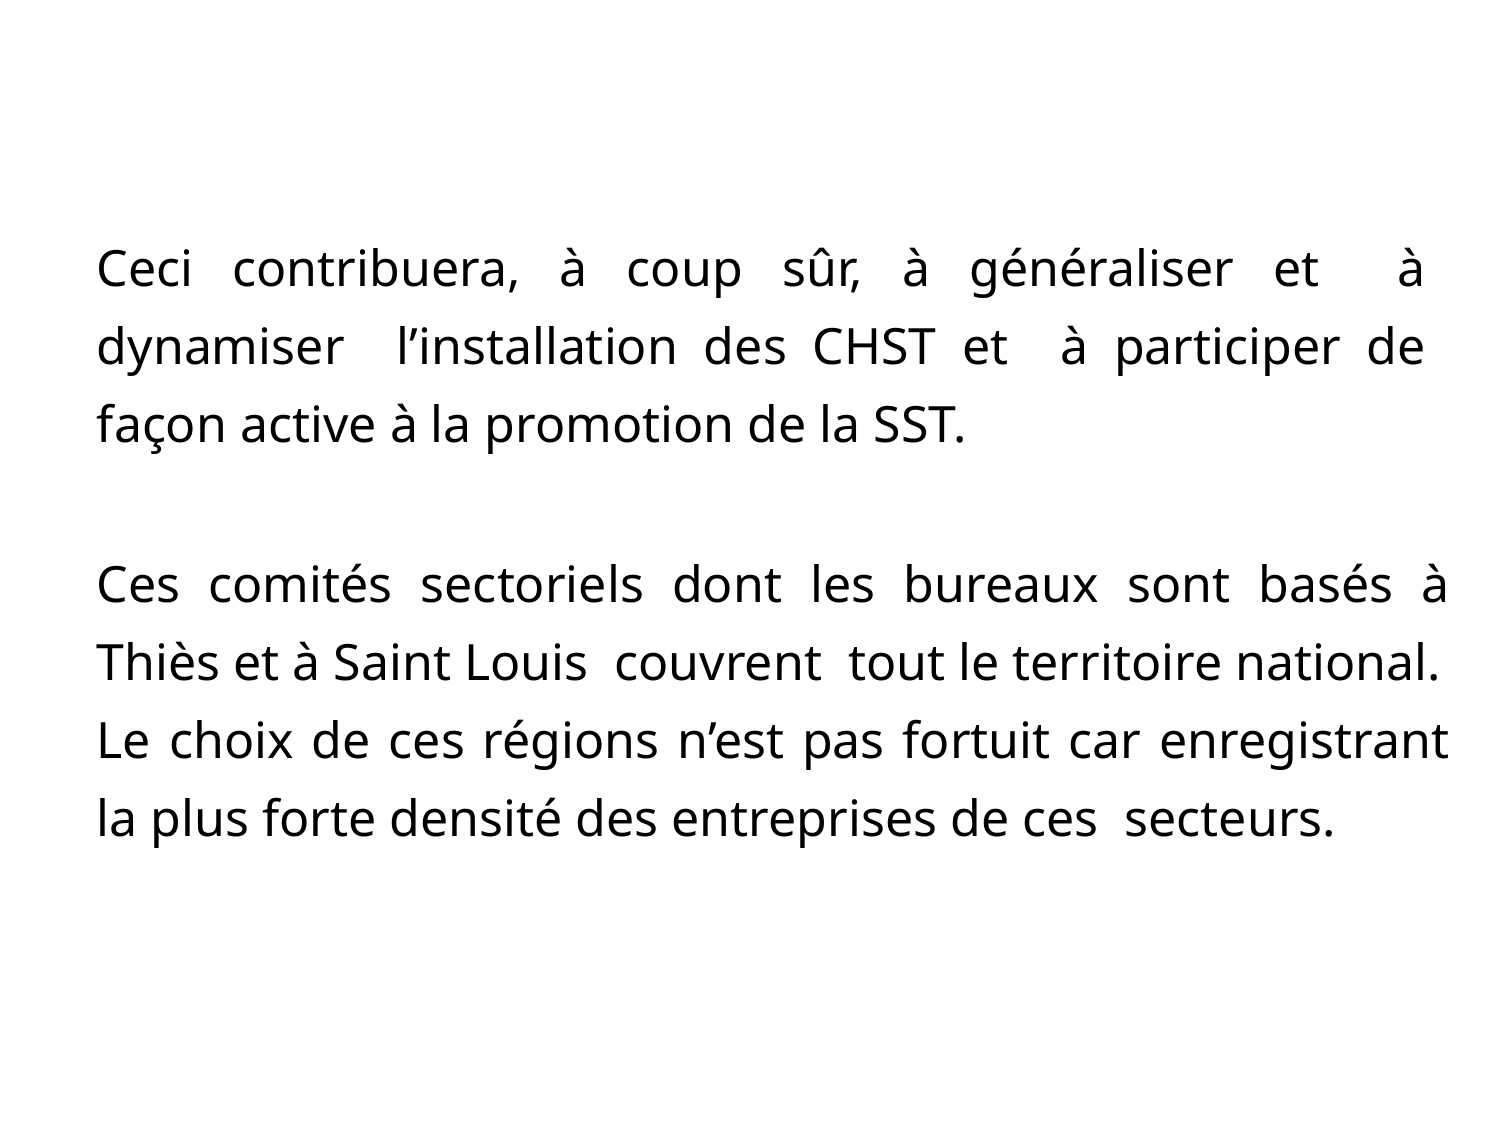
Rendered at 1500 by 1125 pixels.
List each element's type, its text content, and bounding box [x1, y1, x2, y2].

text_box Ces comités sectoriels dont les bureaux sont basés à Thiès et à Saint Louis couvrent tout le territoire national. Le choix de ces régions n’est pas fortuit car enregistrant la plus forte densité des entreprises de ces secteurs. [81, 527, 1465, 854]
text_box Ceci contribuera, à coup sûr, à généraliser et à dynamiser l’installation des CHST et à participer de façon active à la promotion de la SST. [82, 210, 1442, 460]
